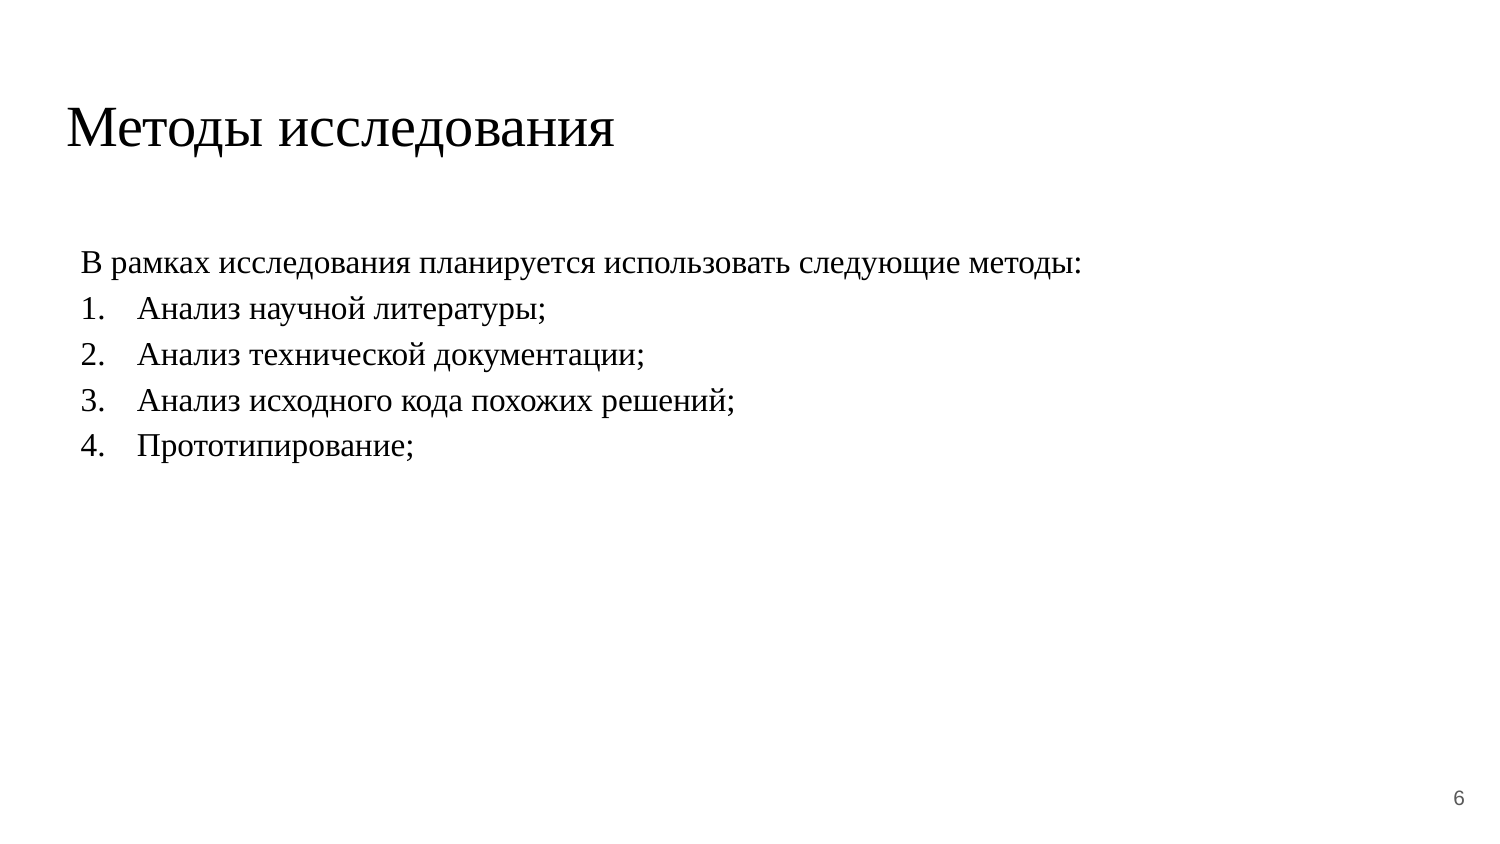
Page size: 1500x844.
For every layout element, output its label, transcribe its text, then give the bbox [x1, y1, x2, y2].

slide_number 6 [1389, 764, 1480, 830]
title Методы исследования [51, 72, 1449, 167]
list В рамках исследования планируется использовать следующие методы: Анализ научной литературы; Анализ технической документации; Анализ исходного кода похожих решений; Прототипирование; [51, 219, 1449, 780]
